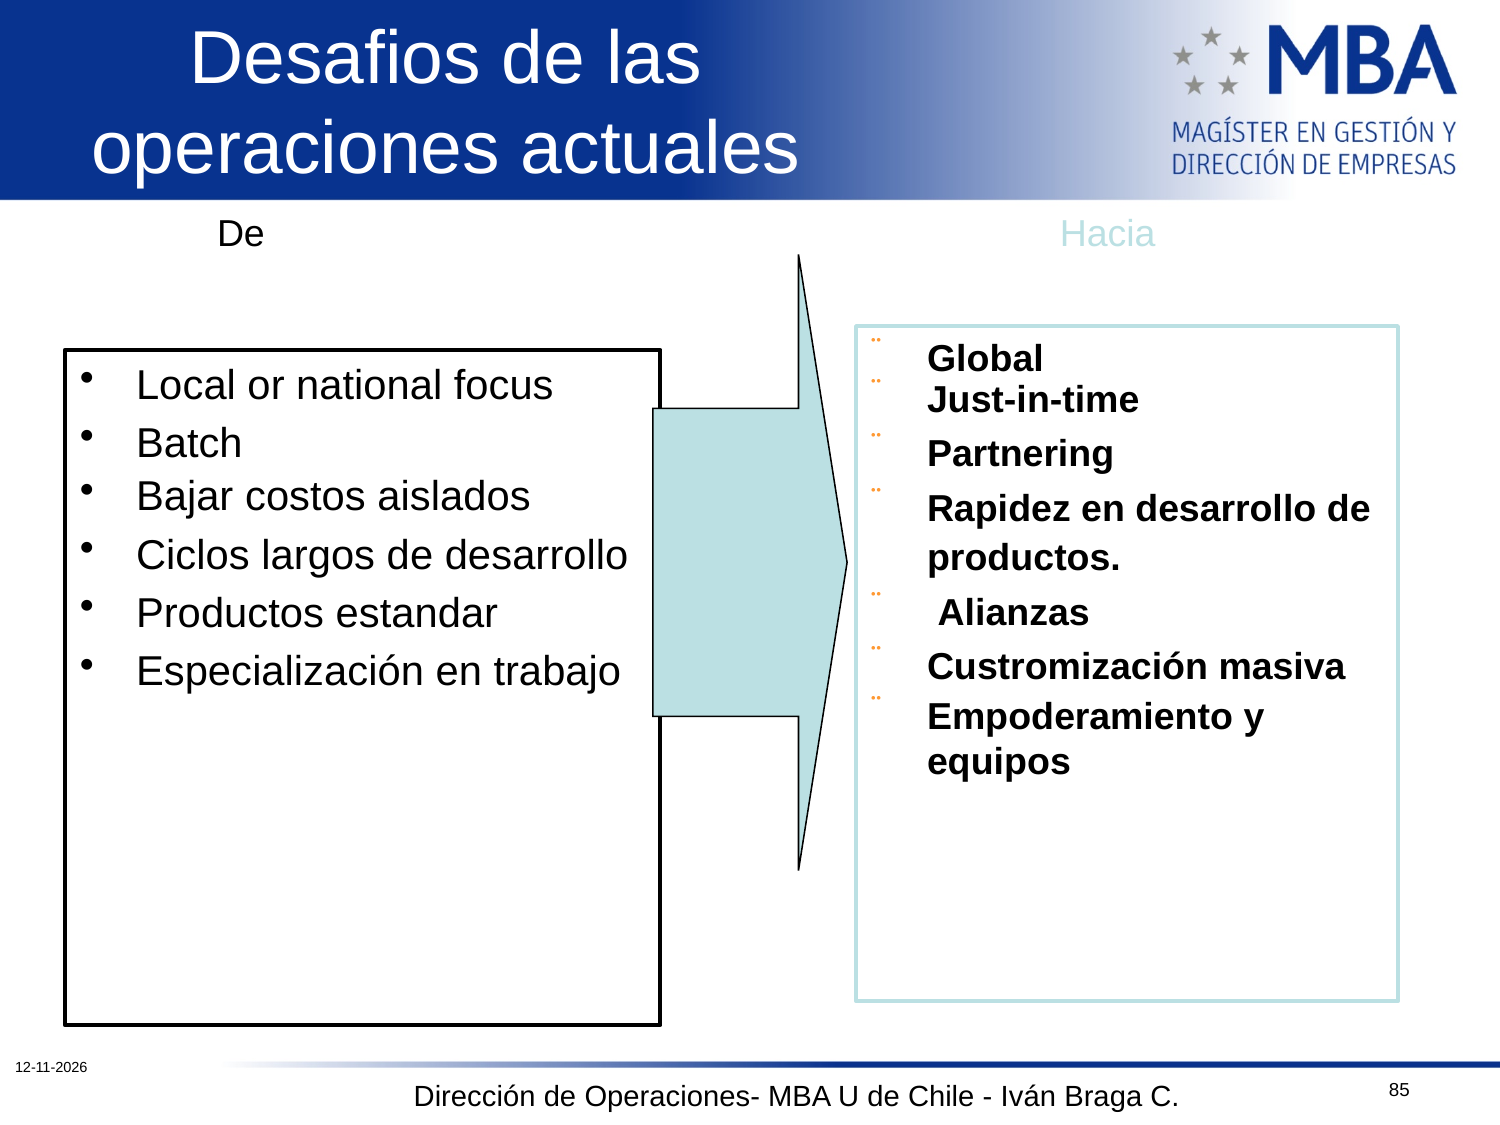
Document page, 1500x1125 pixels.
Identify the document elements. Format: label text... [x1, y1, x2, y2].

title Desafios de las operaciones actuales [0, 0, 892, 188]
picture [0, 0, 1500, 1125]
list Local or national focus Batch Bajar costos aislados Ciclos largos de desarrollo Productos estandar Especialización en trabajo [63, 348, 662, 1027]
text_box De Hacia [137, 200, 1175, 263]
text_box [652, 263, 848, 871]
footer [501, 1070, 1034, 1125]
slide_number 85 [1234, 1070, 1426, 1125]
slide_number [0, 1049, 313, 1125]
text_box Global Just-in-time Partnering Rapidez en desarrollo de productos. Alianzas Custromización masiva Empoderamiento y equipos [854, 324, 1400, 1003]
